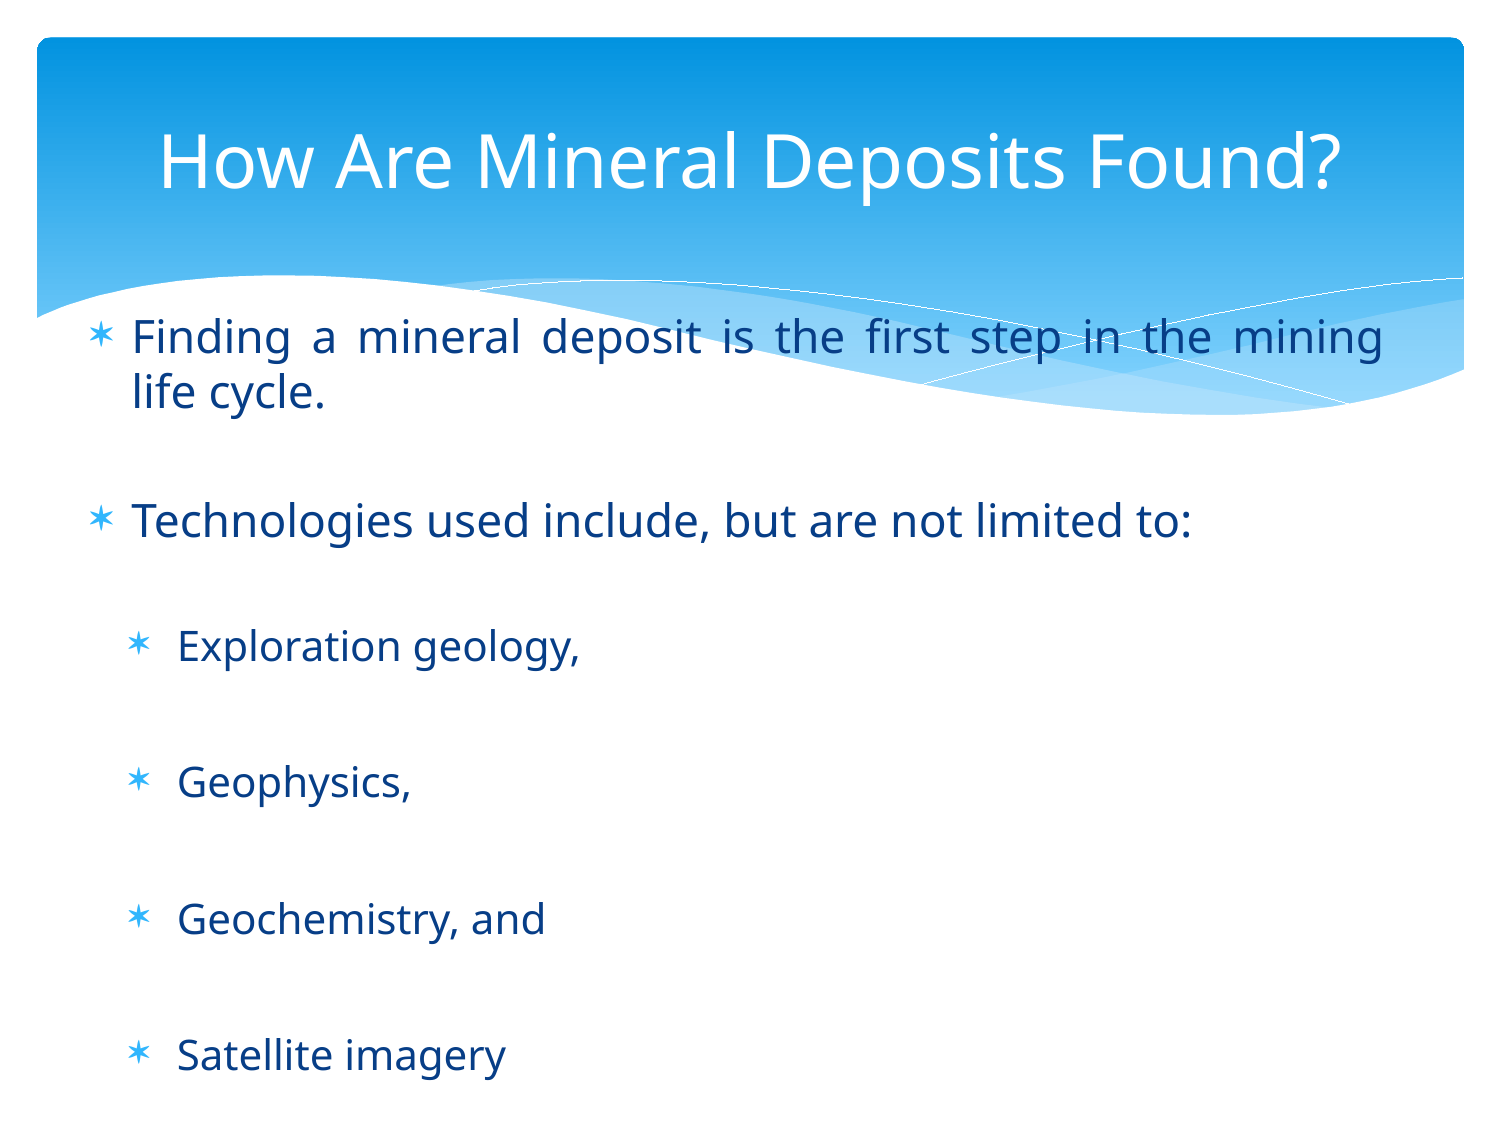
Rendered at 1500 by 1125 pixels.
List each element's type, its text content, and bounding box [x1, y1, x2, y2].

list Finding a mineral deposit is the first step in the mining life cycle. Technologies used include, but are not limited to: Exploration geology, Geophysics, Geochemistry, and Satellite imagery [75, 299, 1400, 1088]
title How Are Mineral Deposits Found? [75, 55, 1425, 261]
